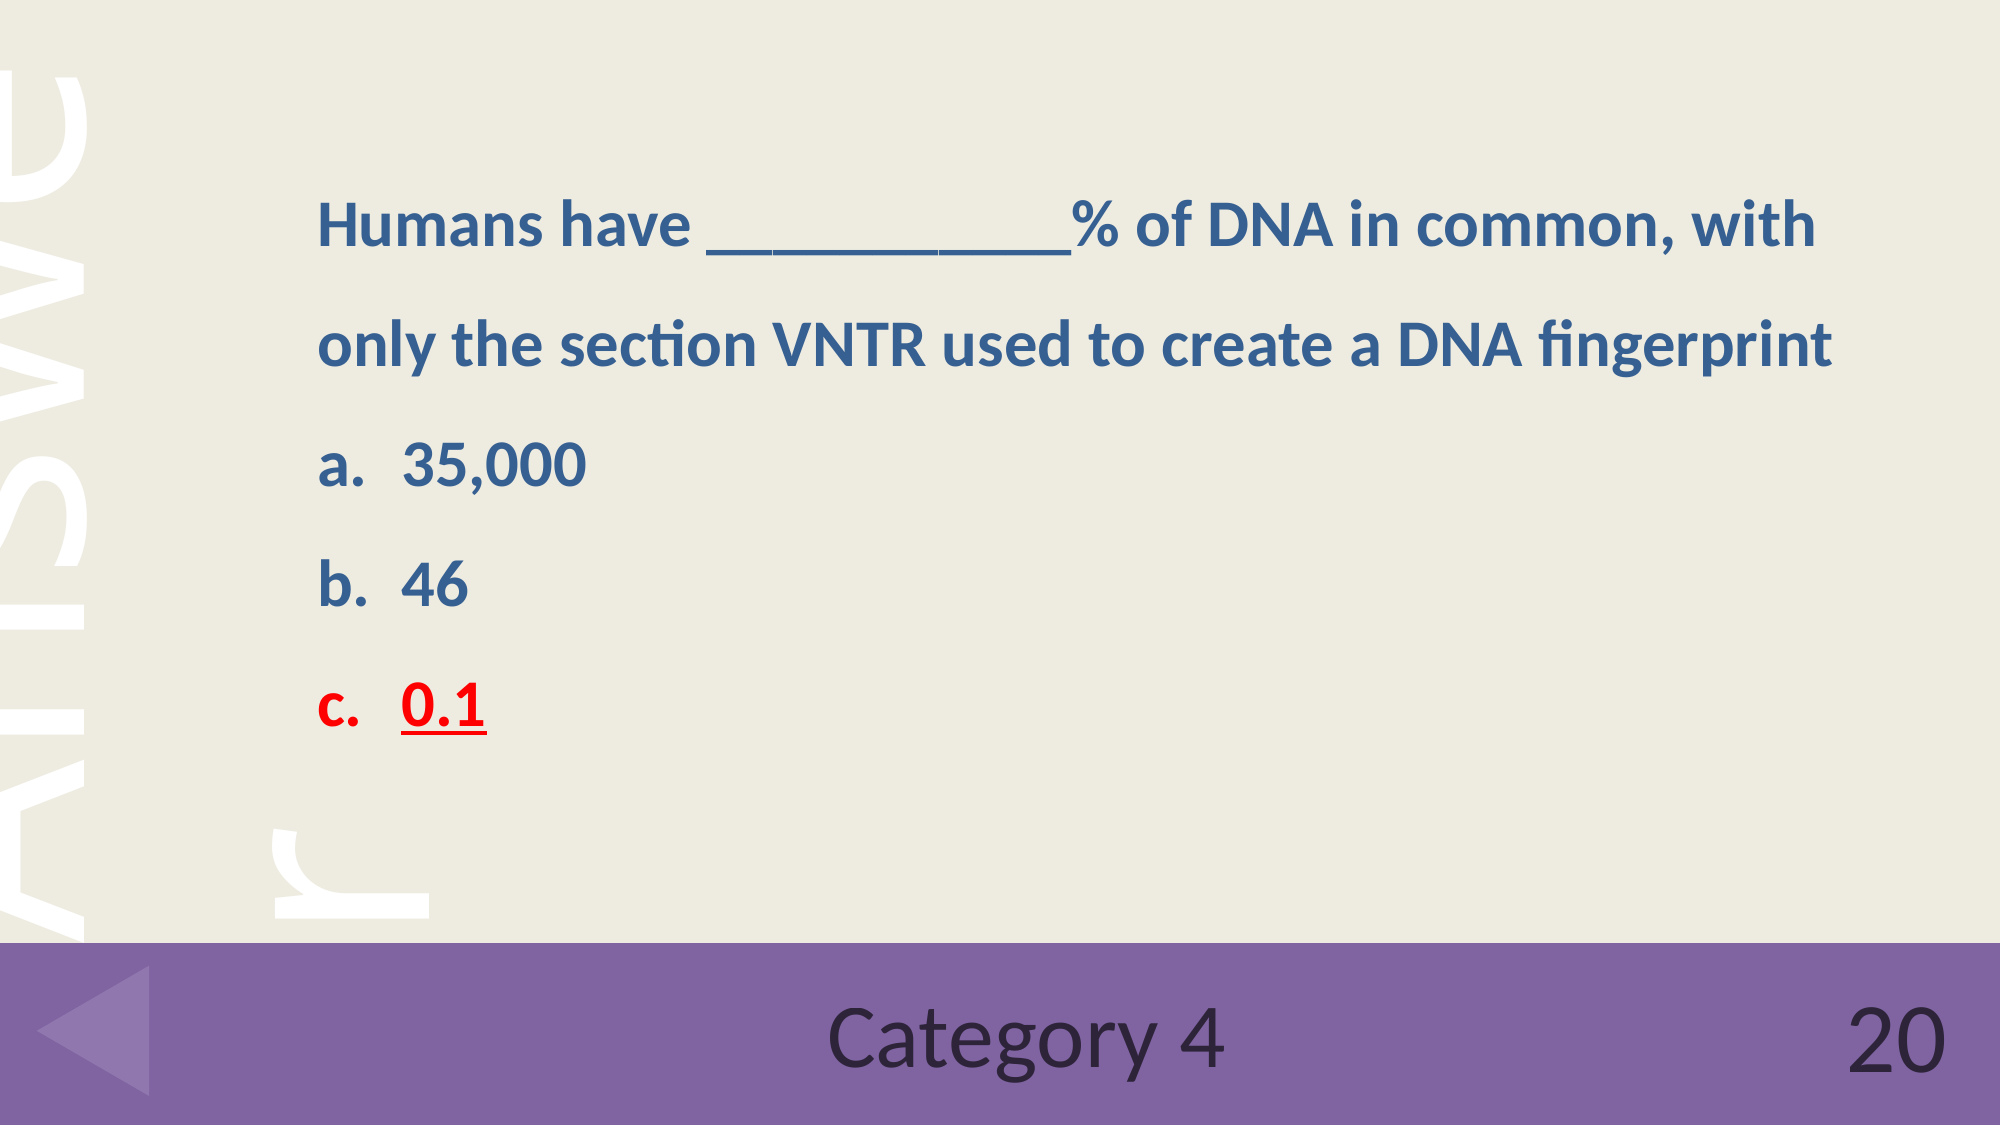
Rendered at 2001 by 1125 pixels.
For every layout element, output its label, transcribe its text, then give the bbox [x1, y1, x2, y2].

list Humans have ___________% of DNA in common, with only the section VNTR used to create a DNA fingerprint 35,000 46 0.1 [302, 161, 1889, 839]
title Category 4 [126, 937, 1927, 1125]
list 20 [1927, 967, 1963, 1097]
